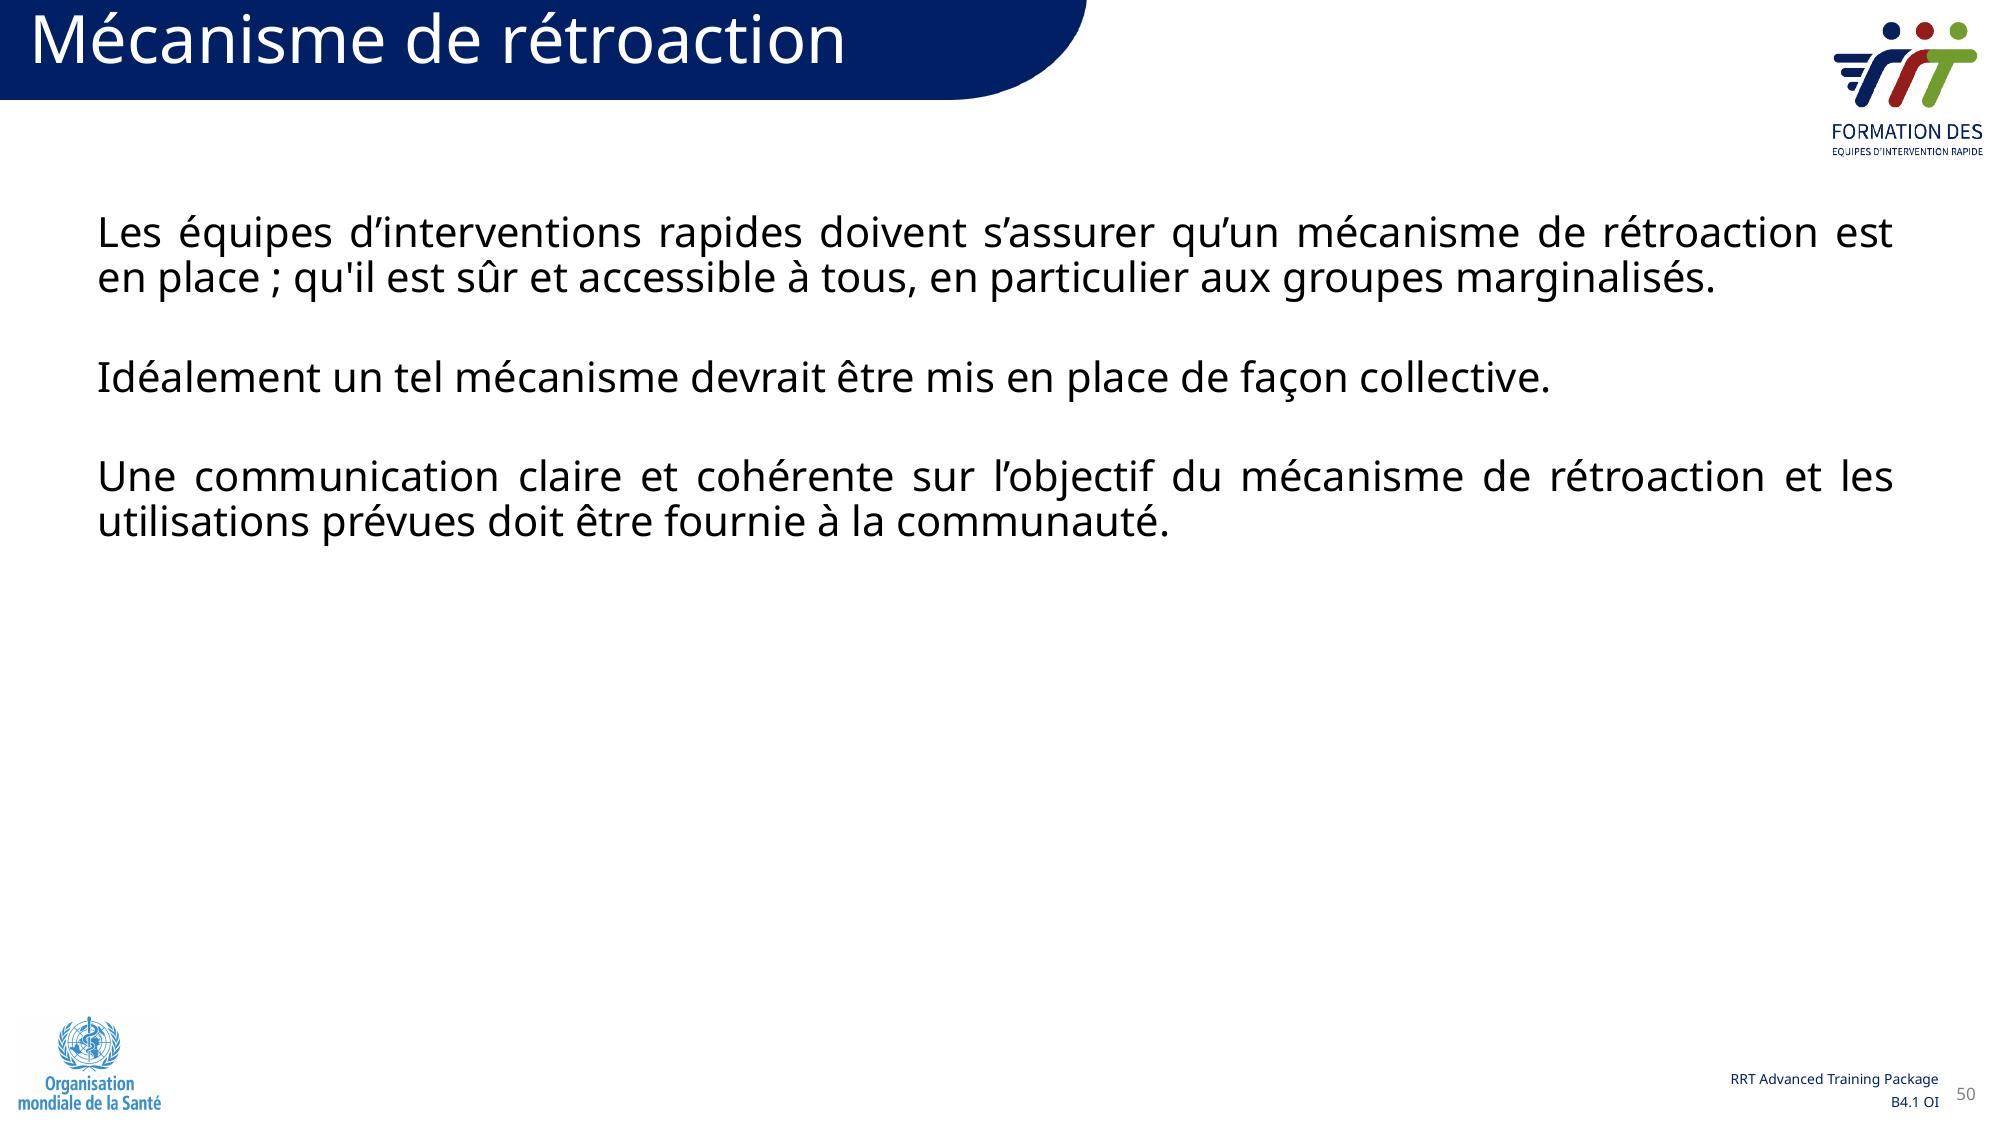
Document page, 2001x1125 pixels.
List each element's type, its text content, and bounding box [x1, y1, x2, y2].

title Mécanisme de rétroaction [21, 0, 1028, 85]
picture [1832, 21, 1983, 157]
list Les équipes d’interventions rapides doivent s’assurer qu’un mécanisme de rétroaction est en place ; qu'il est sûr et accessible à tous, en particulier aux groupes marginalisés. Idéalement un tel mécanisme devrait être mis en place de façon collective. Une communication claire et cohérente sur l’objectif du mécanisme de rétroaction et les utilisations prévues doit être fournie à la communauté. [89, 204, 1904, 969]
picture [17, 1015, 162, 1111]
picture [0, 0, 1087, 100]
